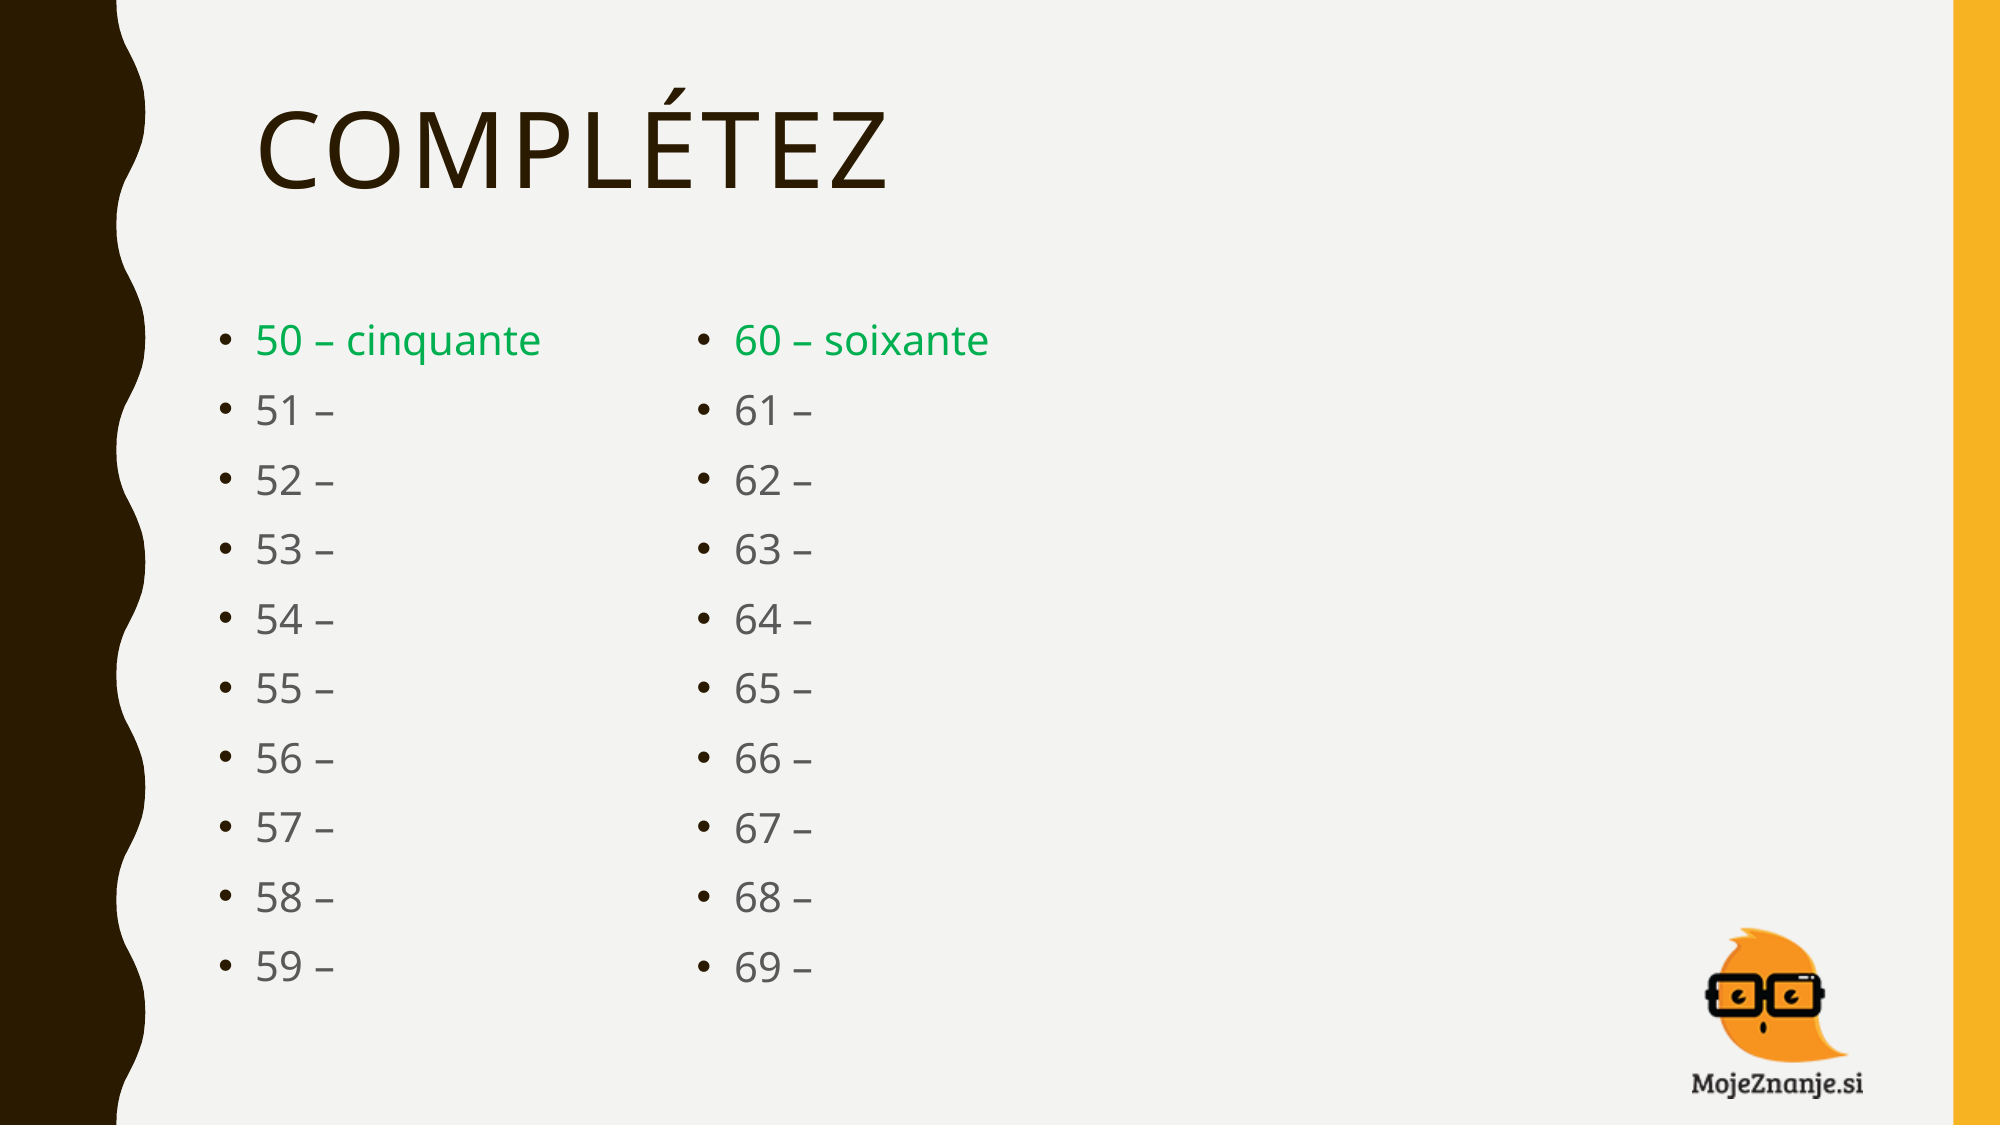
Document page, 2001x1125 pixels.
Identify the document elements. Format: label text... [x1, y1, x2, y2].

picture [1692, 926, 1863, 1099]
text_box 60 – soixante 61 – 62 – 63 – 64 – 65 – 66 – 67 – 68 – 69 – [681, 301, 1140, 1125]
text_box Complétez [239, 89, 1778, 221]
list 50 – cinquante 51 – 52 – 53 – 54 – 55 – 56 – 57 – 58 – 59 – [203, 301, 566, 1006]
